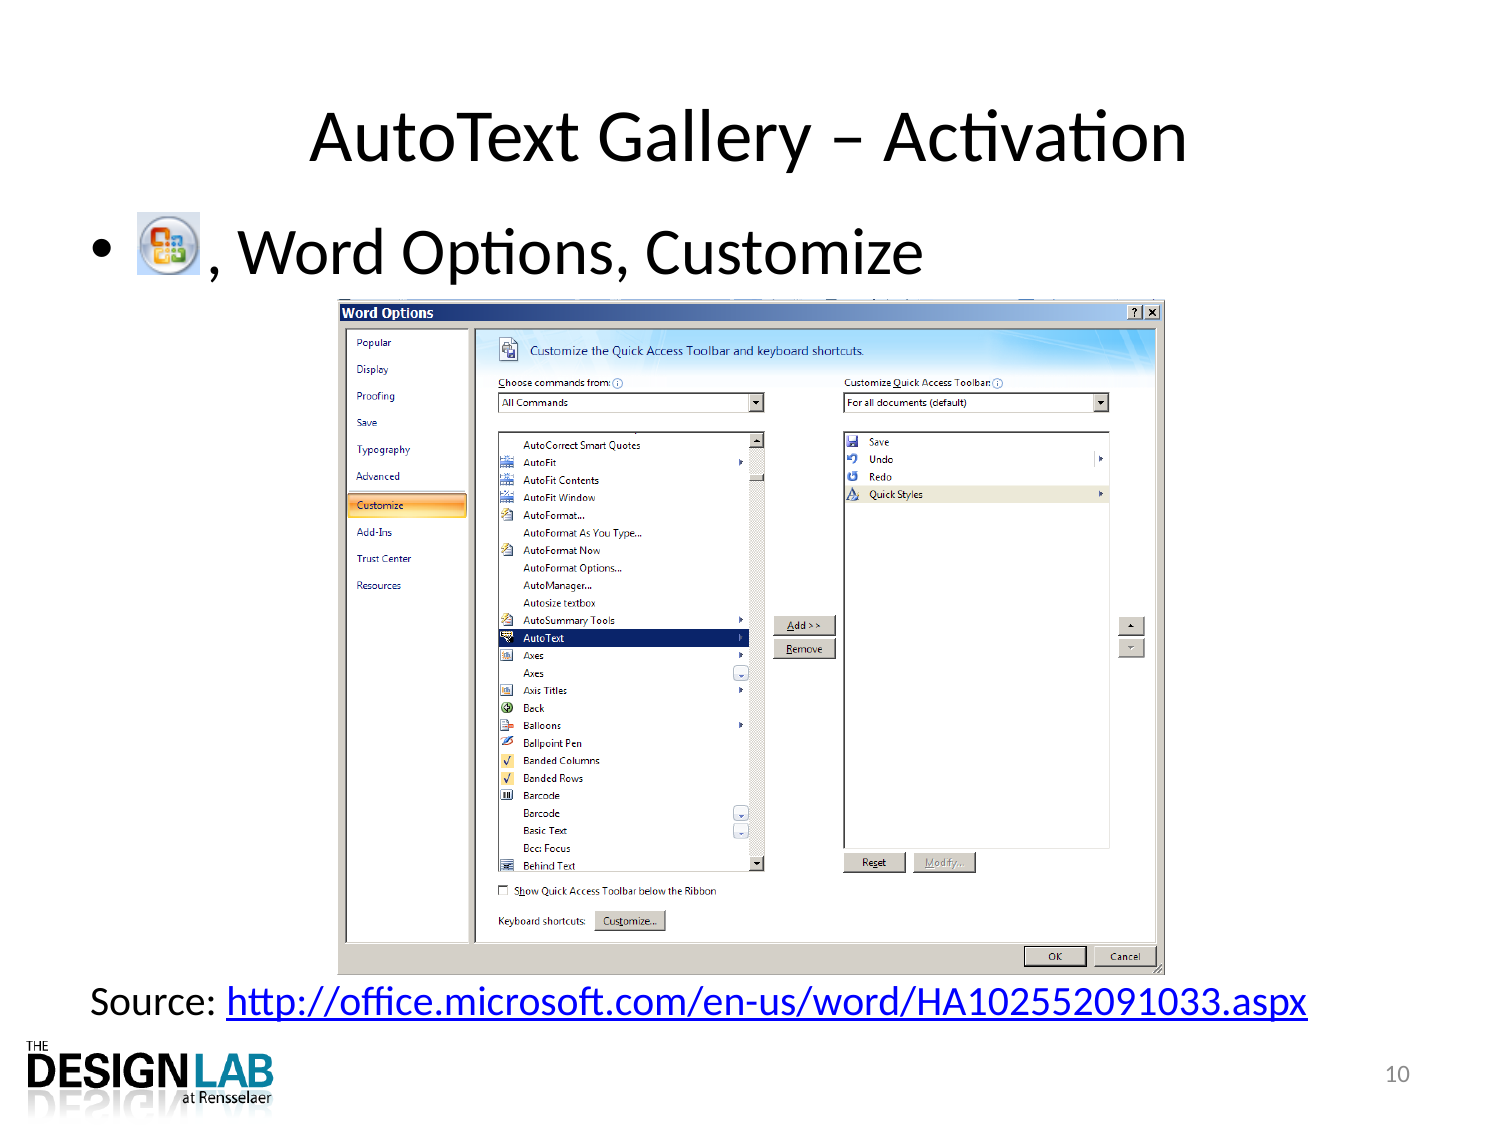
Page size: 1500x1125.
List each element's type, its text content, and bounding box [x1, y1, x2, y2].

picture [337, 299, 1165, 976]
slide_number 10 [1074, 1042, 1425, 1103]
list , Word Options, Customize Source: http://office.microsoft.com/en-us/word/HA102552091033.aspx [75, 200, 1425, 1075]
title AutoText Gallery – Activation [0, 37, 1500, 225]
picture [256, 1075, 266, 1081]
picture [24, 1037, 275, 1125]
picture [203, 1075, 221, 1085]
picture [137, 212, 201, 276]
